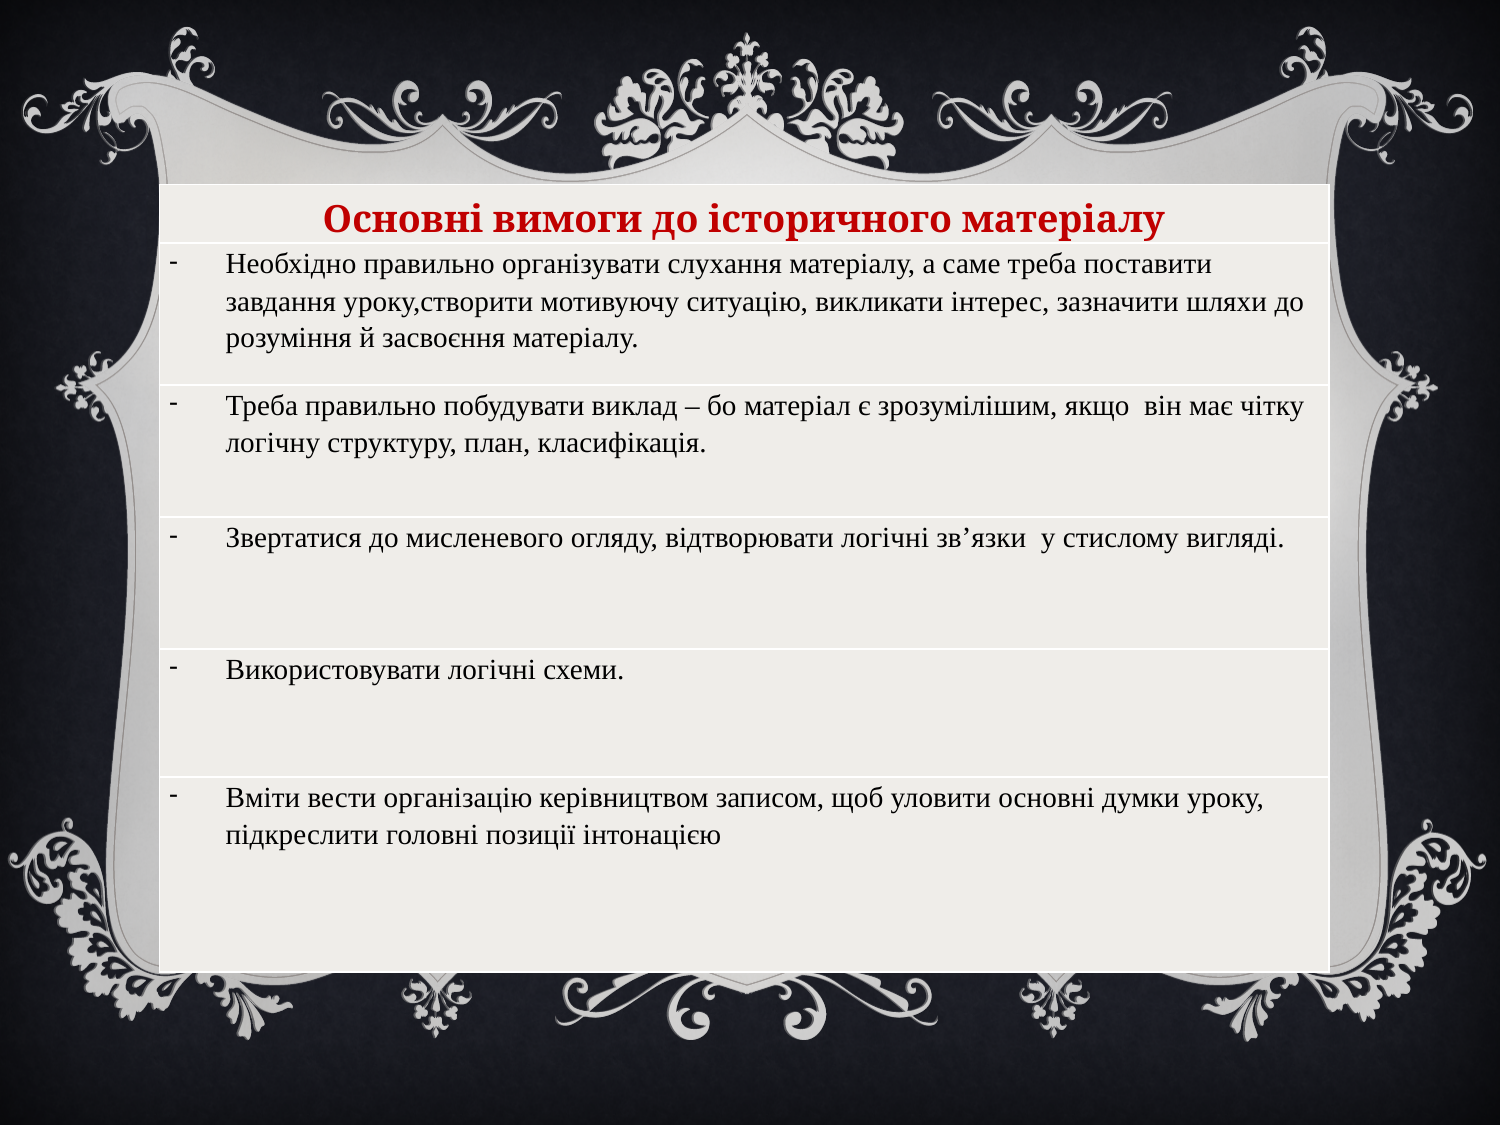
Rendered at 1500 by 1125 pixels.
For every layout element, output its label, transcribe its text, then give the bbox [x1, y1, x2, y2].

table_cell Необхідно правильно організувати слухання матеріалу, а саме треба поставити завдання уроку,створити мотивуючу ситуацію, викликати інтерес, зазначити шляхи до розуміння й засвоєння матеріалу. [160, 244, 1328, 384]
table_header Основні вимоги до історичного матеріалу [160, 185, 1328, 242]
table_cell Вміти вести організацію керівництвом записом, щоб уловити основні думки уроку, підкреслити головні позиції інтонацією [160, 778, 1328, 971]
table_cell Треба правильно побудувати виклад – бо матеріал є зрозумілішим, якщо він має чітку логічну структуру, план, класифікація. [160, 386, 1328, 516]
picture [0, 0, 1500, 1125]
table_cell Використовувати логічні схеми. [160, 650, 1328, 776]
table_cell Звертатися до мисленевого огляду, відтворювати логічні зв’язки у стислому вигляді. [160, 518, 1328, 648]
